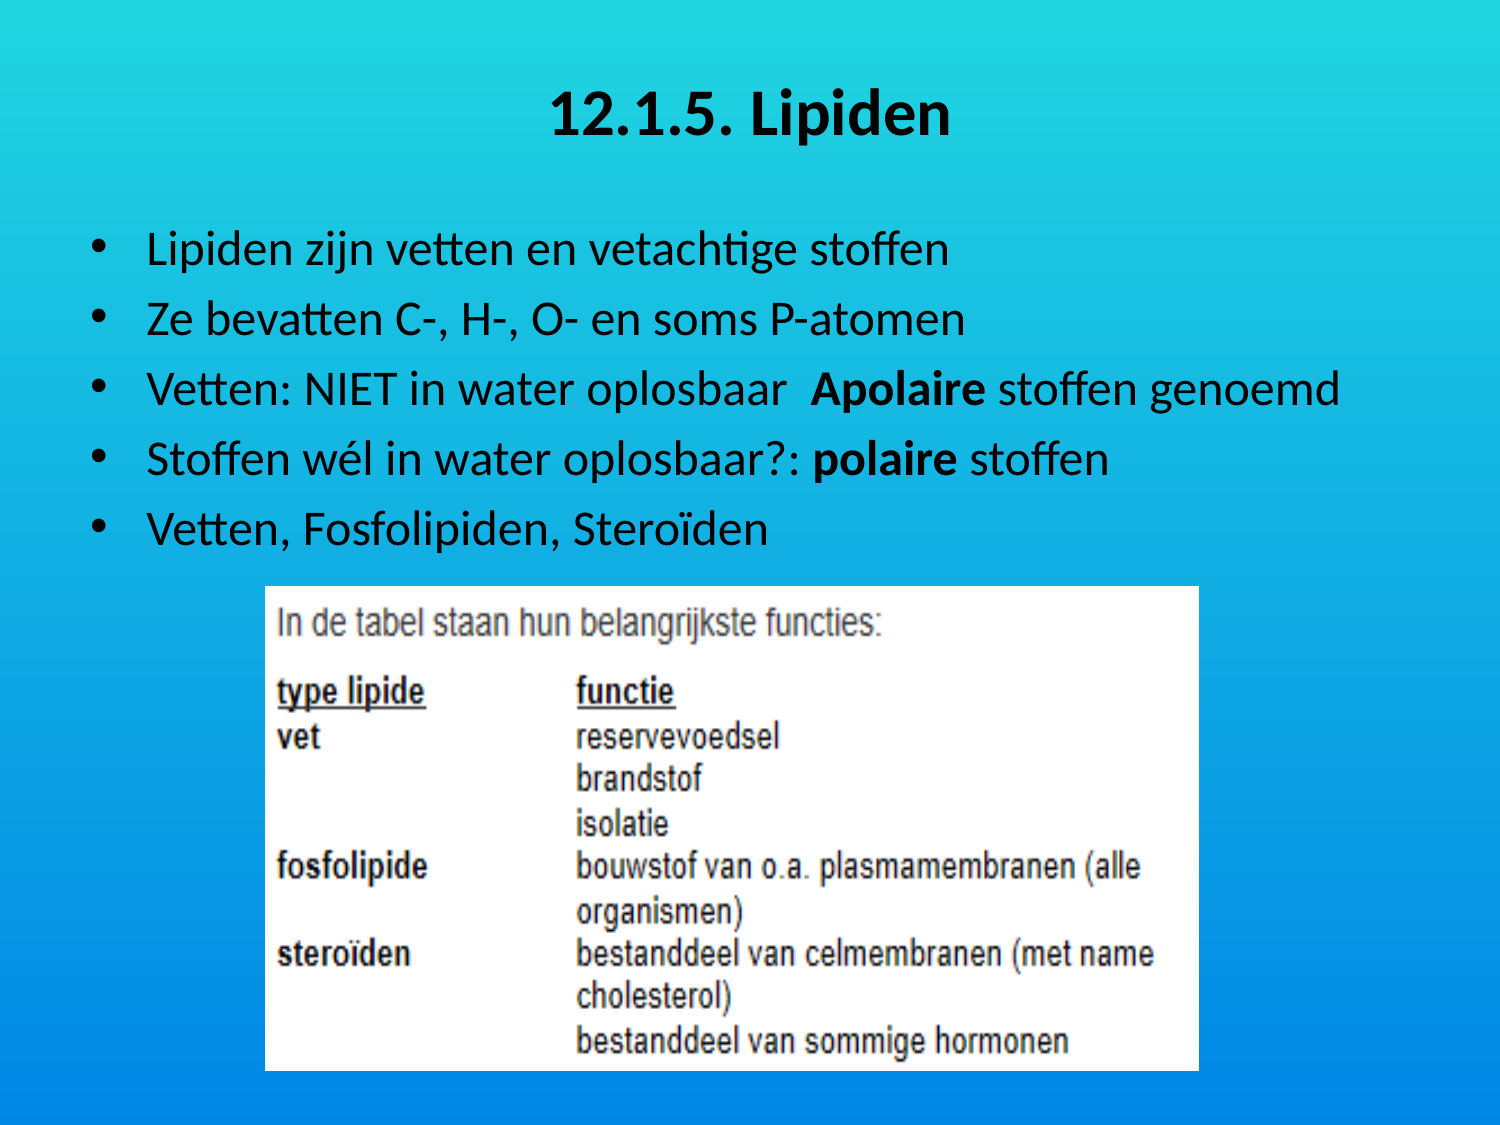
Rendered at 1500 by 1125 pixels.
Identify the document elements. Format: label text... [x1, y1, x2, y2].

title 12.1.5. Lipiden [75, 45, 1425, 173]
list Lipiden zijn vetten en vetachtige stoffen Ze bevatten C-, H-, O- en soms P-atomen Vetten: NIET in water oplosbaar Apolaire stoffen genoemd Stoffen wél in water oplosbaar?: polaire stoffen Vetten, Fosfolipiden, Steroïden [75, 208, 1425, 1059]
picture [265, 587, 1200, 1071]
